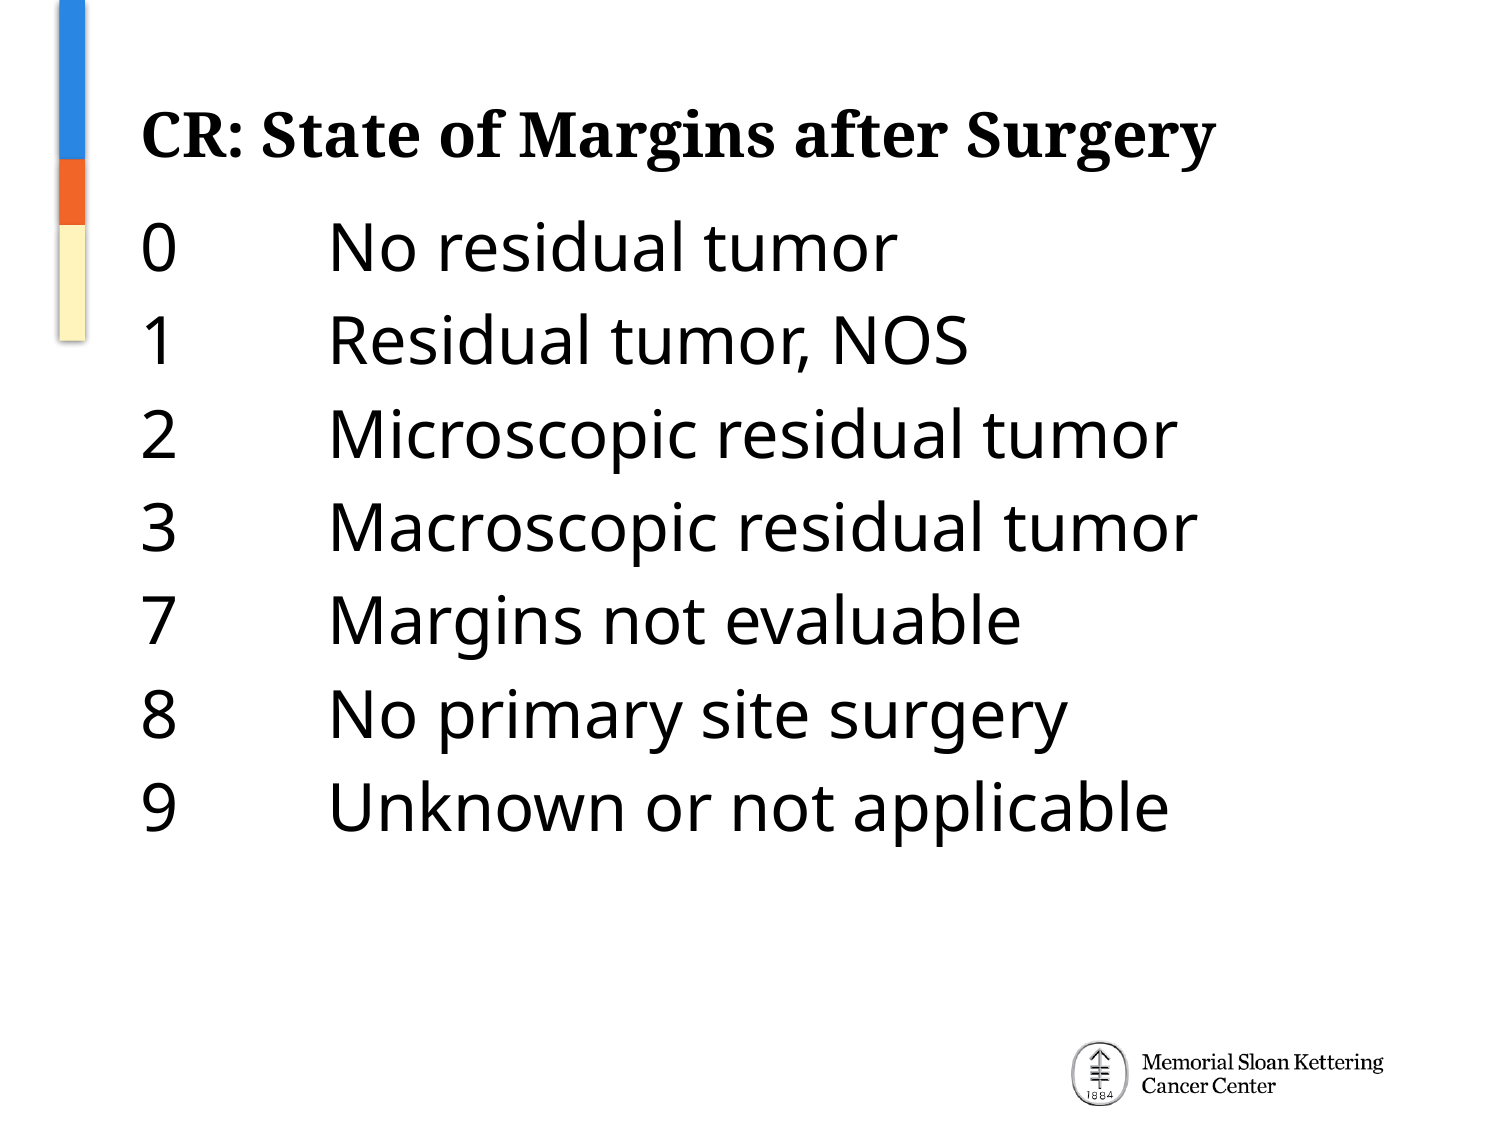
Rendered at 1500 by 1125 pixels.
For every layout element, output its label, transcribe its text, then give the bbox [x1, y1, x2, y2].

title CR: State of Margins after Surgery [125, 48, 1386, 178]
list 0 No residual tumor 1 Residual tumor, NOS 2 Microscopic residual tumor 3 Macroscopic residual tumor 7 Margins not evaluable 8 No primary site surgery 9 Unknown or not applicable [125, 197, 1386, 940]
